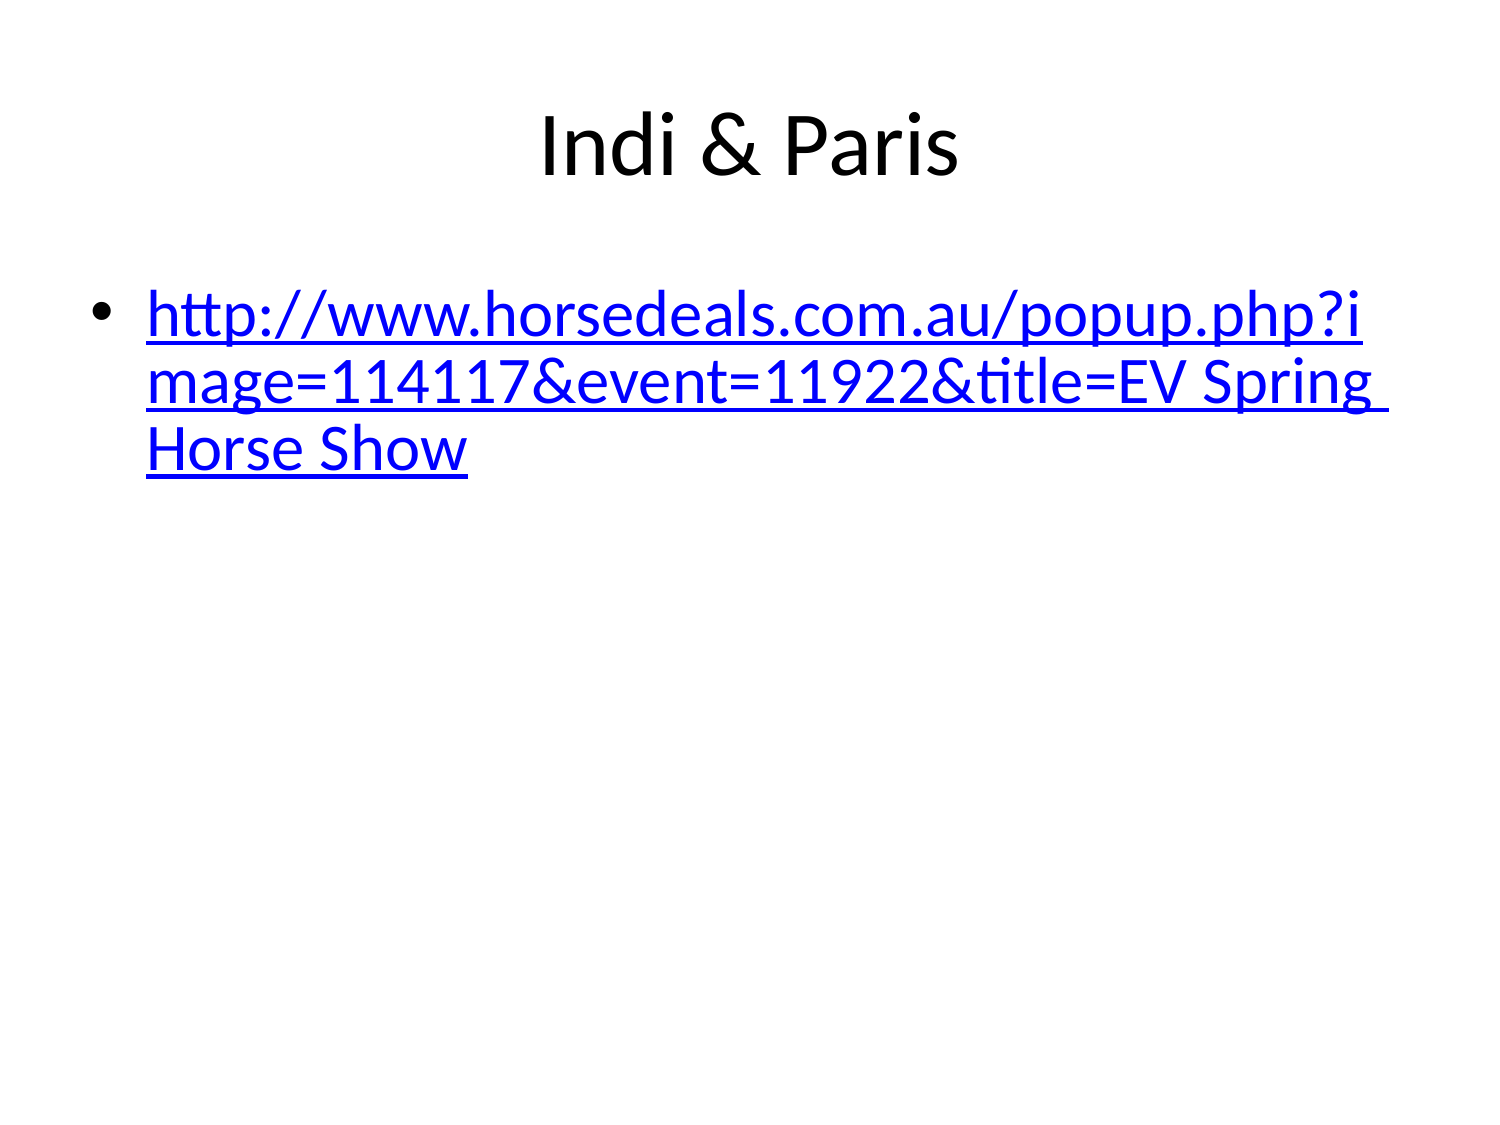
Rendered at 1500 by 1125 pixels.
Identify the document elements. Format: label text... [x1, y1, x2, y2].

title Indi & Paris [75, 45, 1425, 233]
list http://www.horsedeals.com.au/popup.php?image=114117&event=11922&title=EV Spring Horse Show [75, 262, 1425, 1005]
